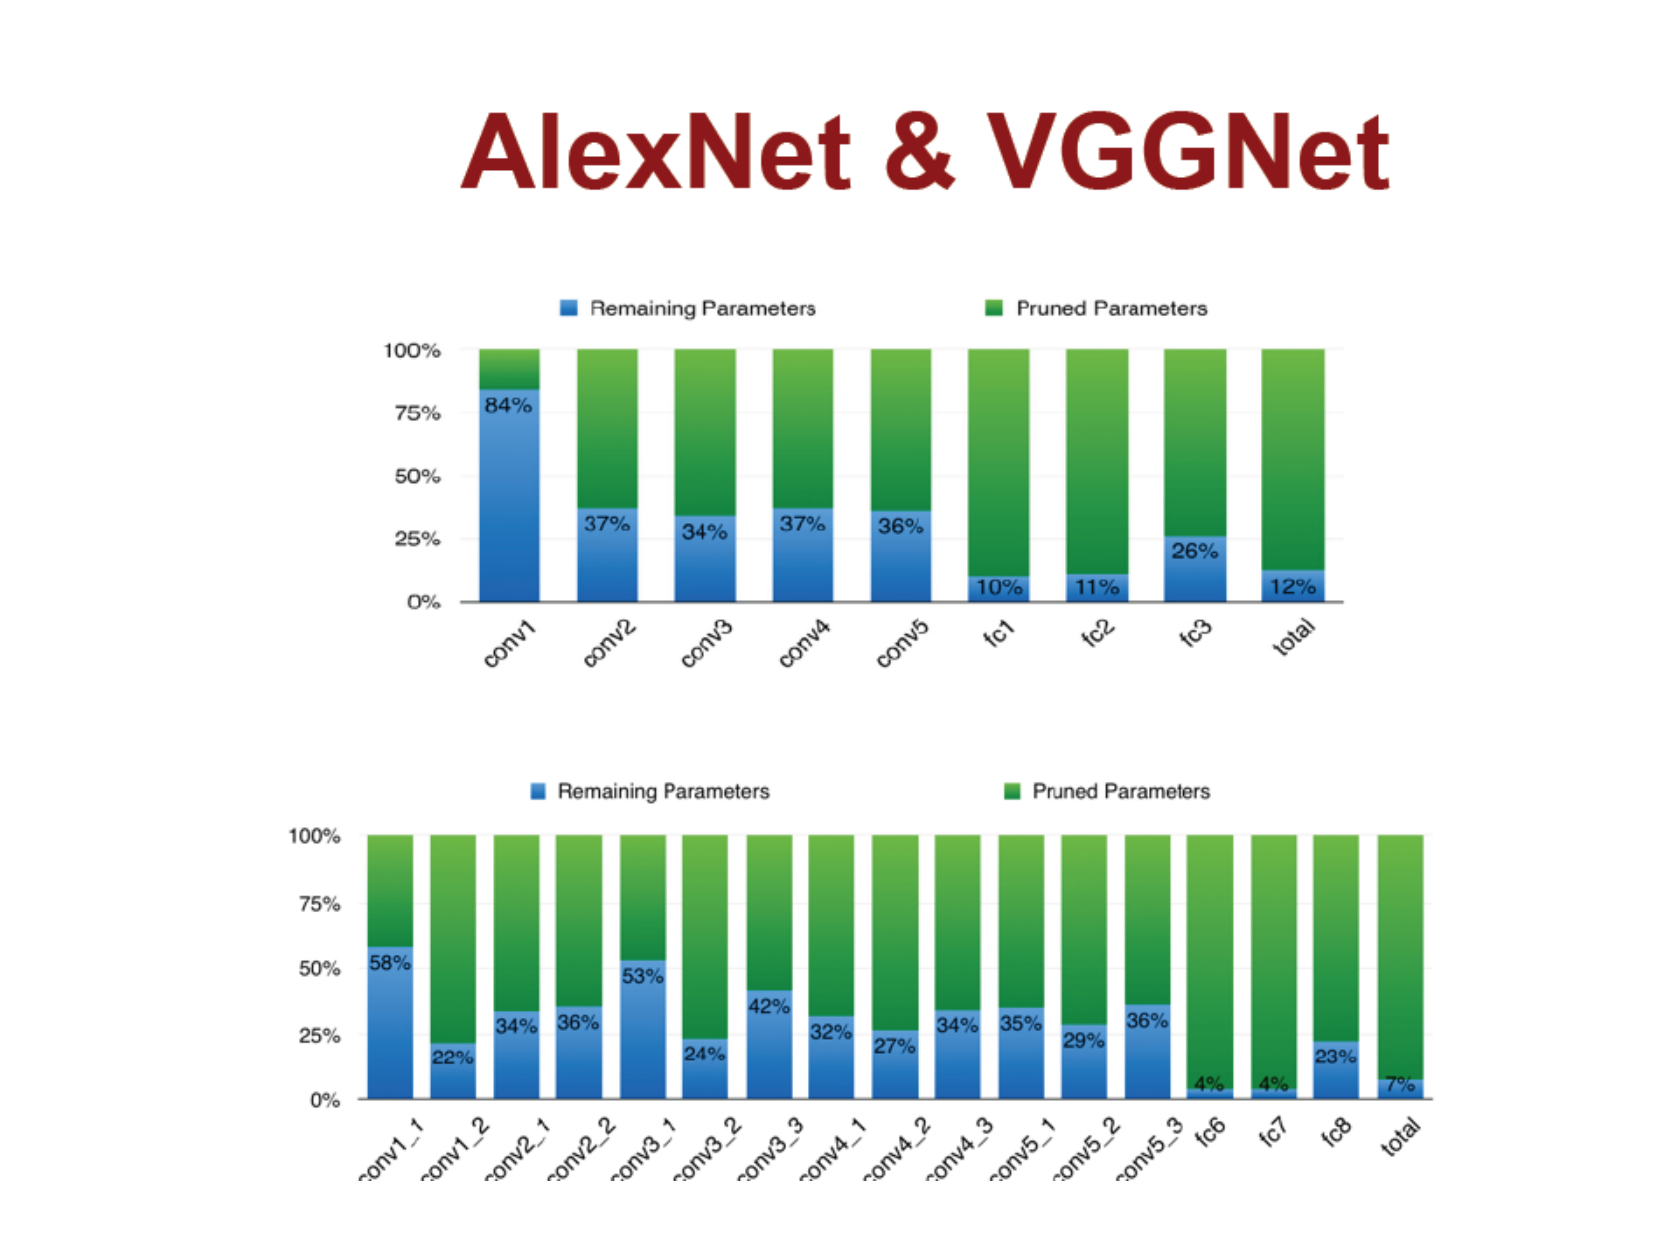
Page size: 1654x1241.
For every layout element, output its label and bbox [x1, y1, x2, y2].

picture [68, 59, 1586, 1181]
